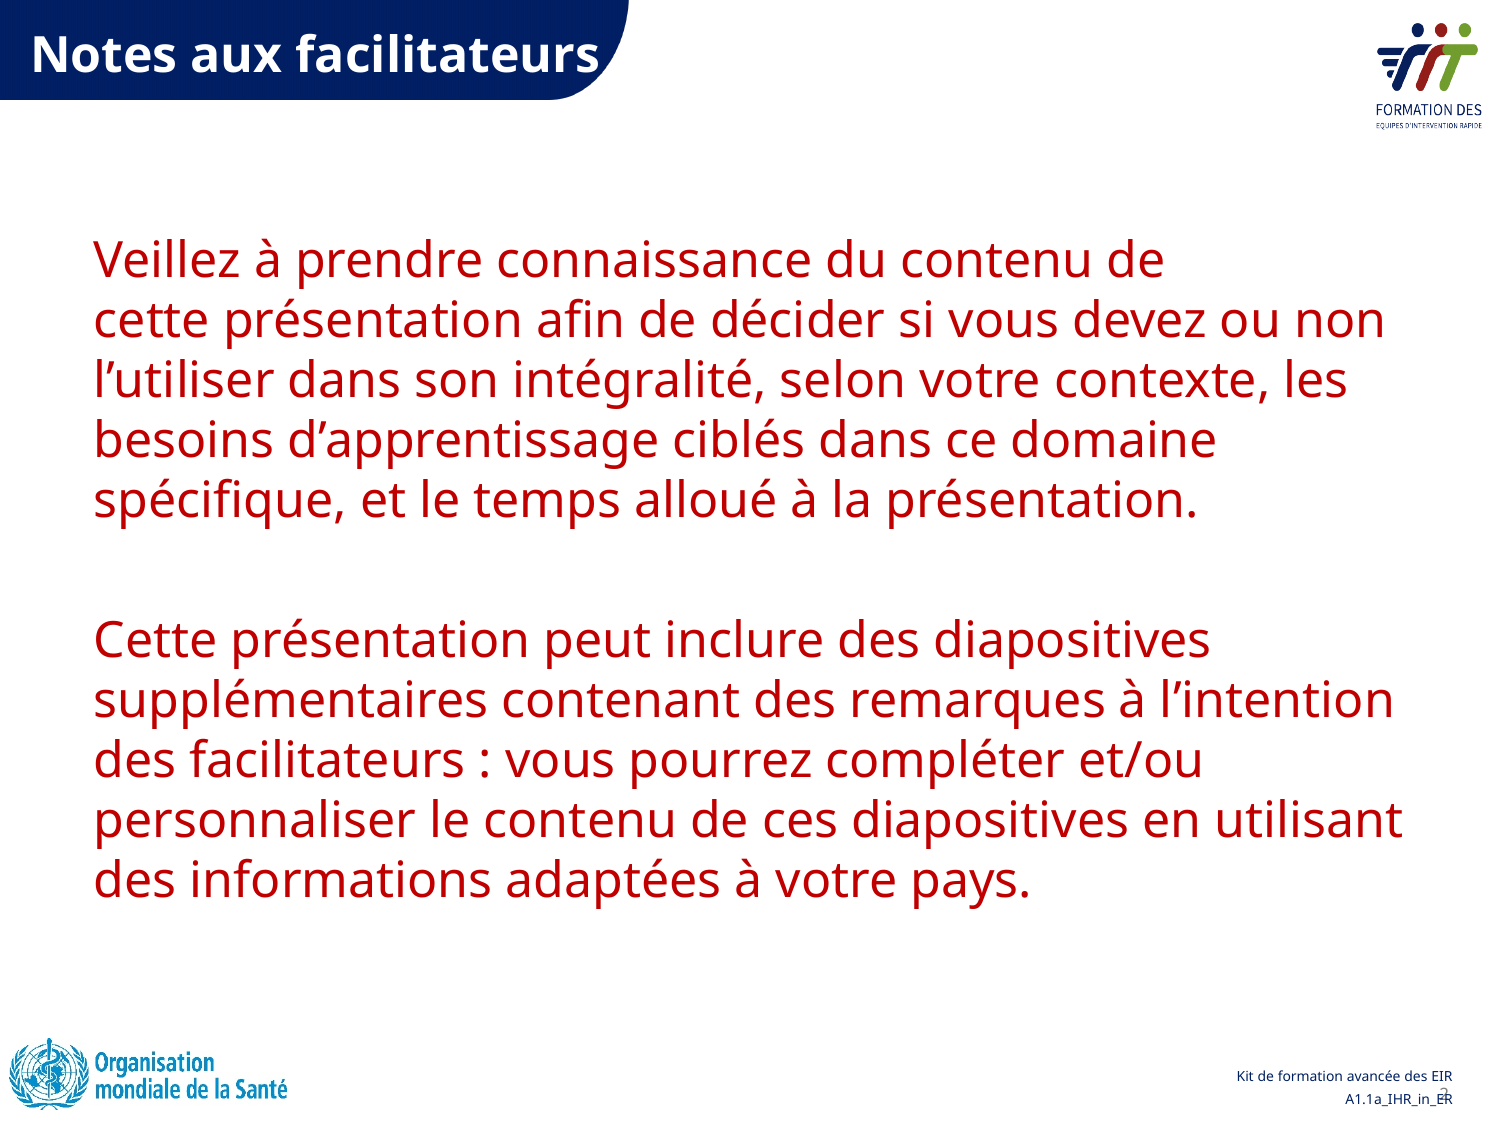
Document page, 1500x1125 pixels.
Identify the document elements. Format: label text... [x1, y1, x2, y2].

picture [0, 0, 629, 100]
list Veillez à prendre connaissance du contenu de cette présentation afin de décider si vous devez ou non l’utiliser dans son intégralité, selon votre contexte, les besoins d’apprentissage ciblés dans ce domaine spécifique, et le temps alloué à la présentation. Cette présentation peut inclure des diapositives supplémentaires contenant des remarques à l’intention des facilitateurs : vous pourrez compléter et/ou personnaliser le contenu de ces diapositives en utilisant des informations adaptées à votre pays. [93, 227, 1409, 844]
picture [9, 1038, 287, 1110]
picture [50, 1051, 56, 1060]
text_box Notes aux facilitateurs [24, 15, 770, 91]
picture [1376, 22, 1482, 130]
